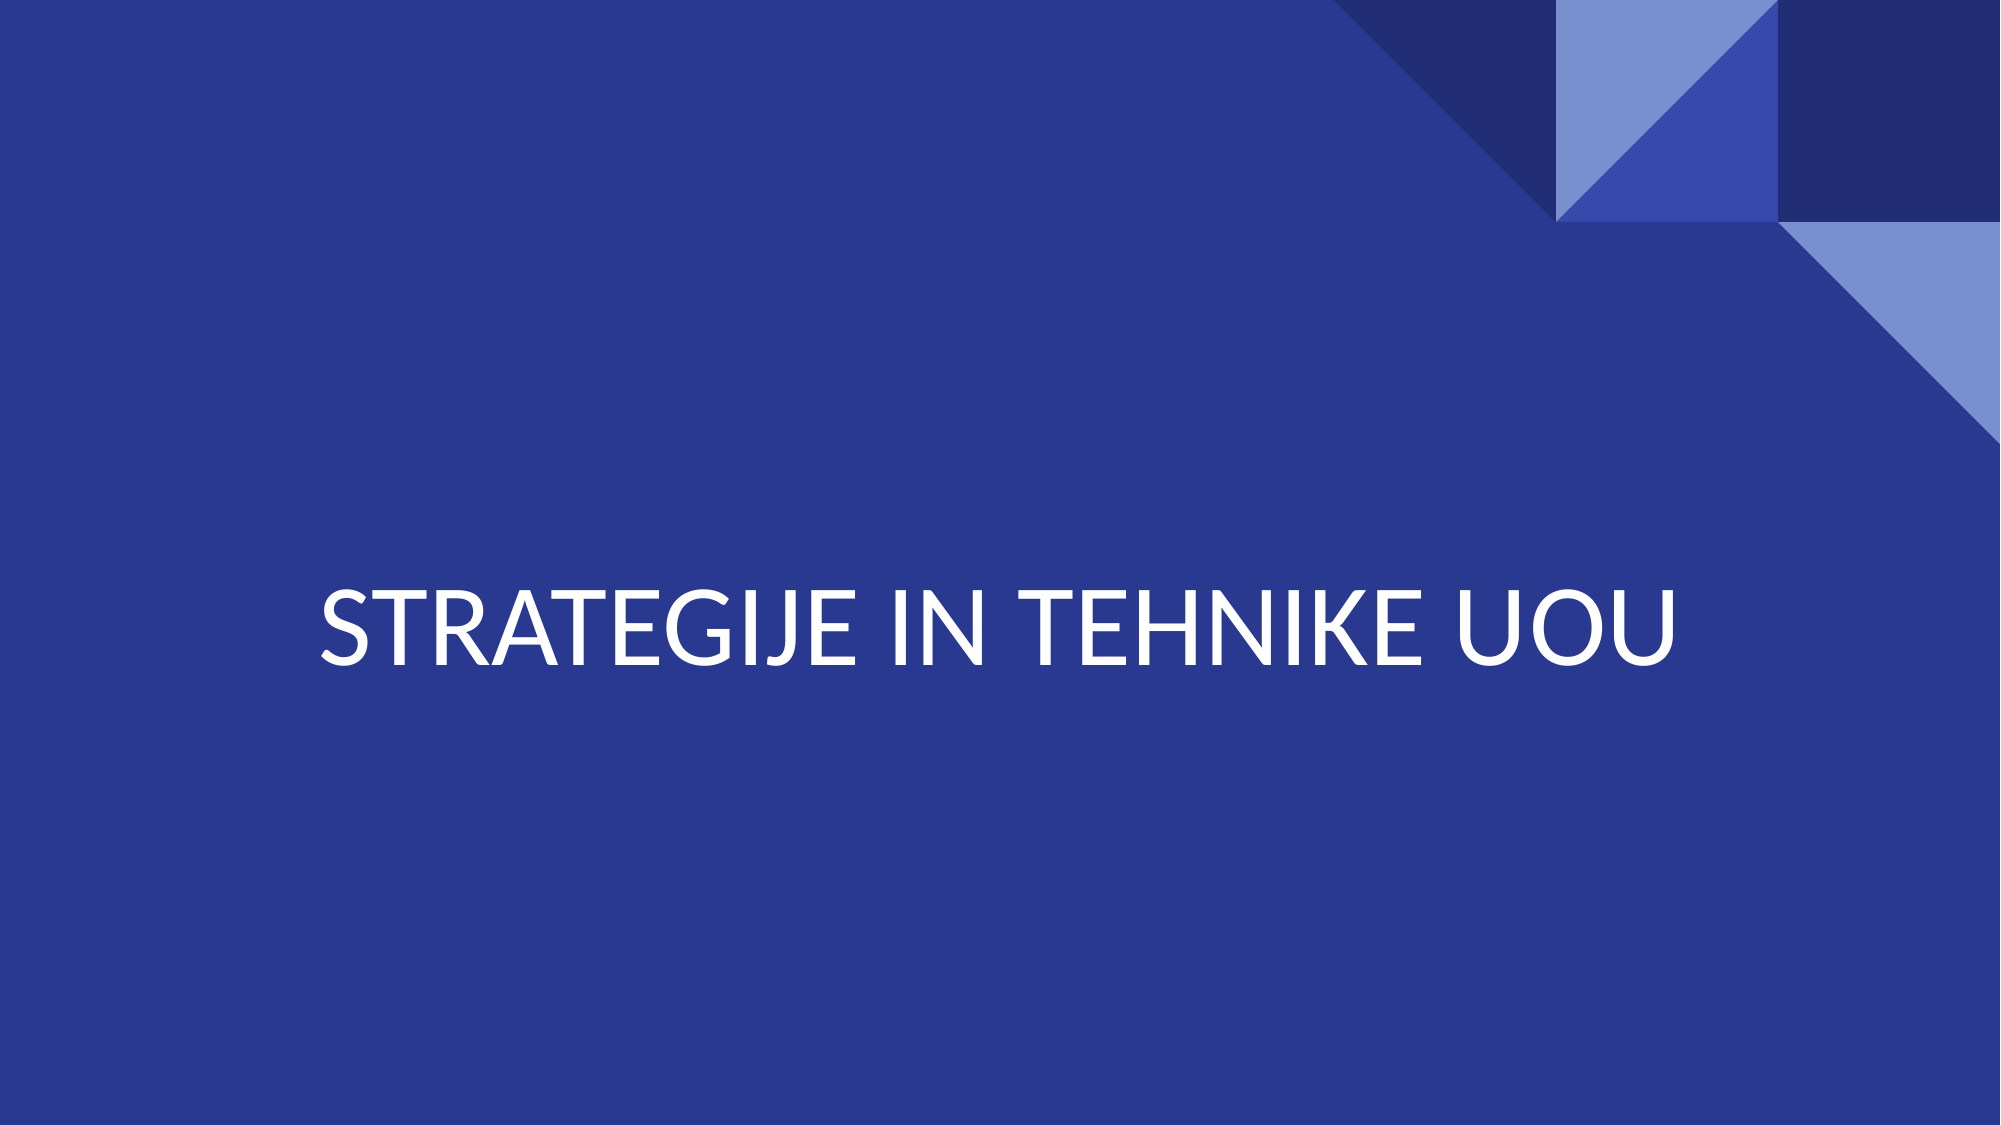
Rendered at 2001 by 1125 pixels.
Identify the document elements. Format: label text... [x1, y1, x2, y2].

title STRATEGIJE IN TEHNIKE UOU [249, 363, 1750, 699]
